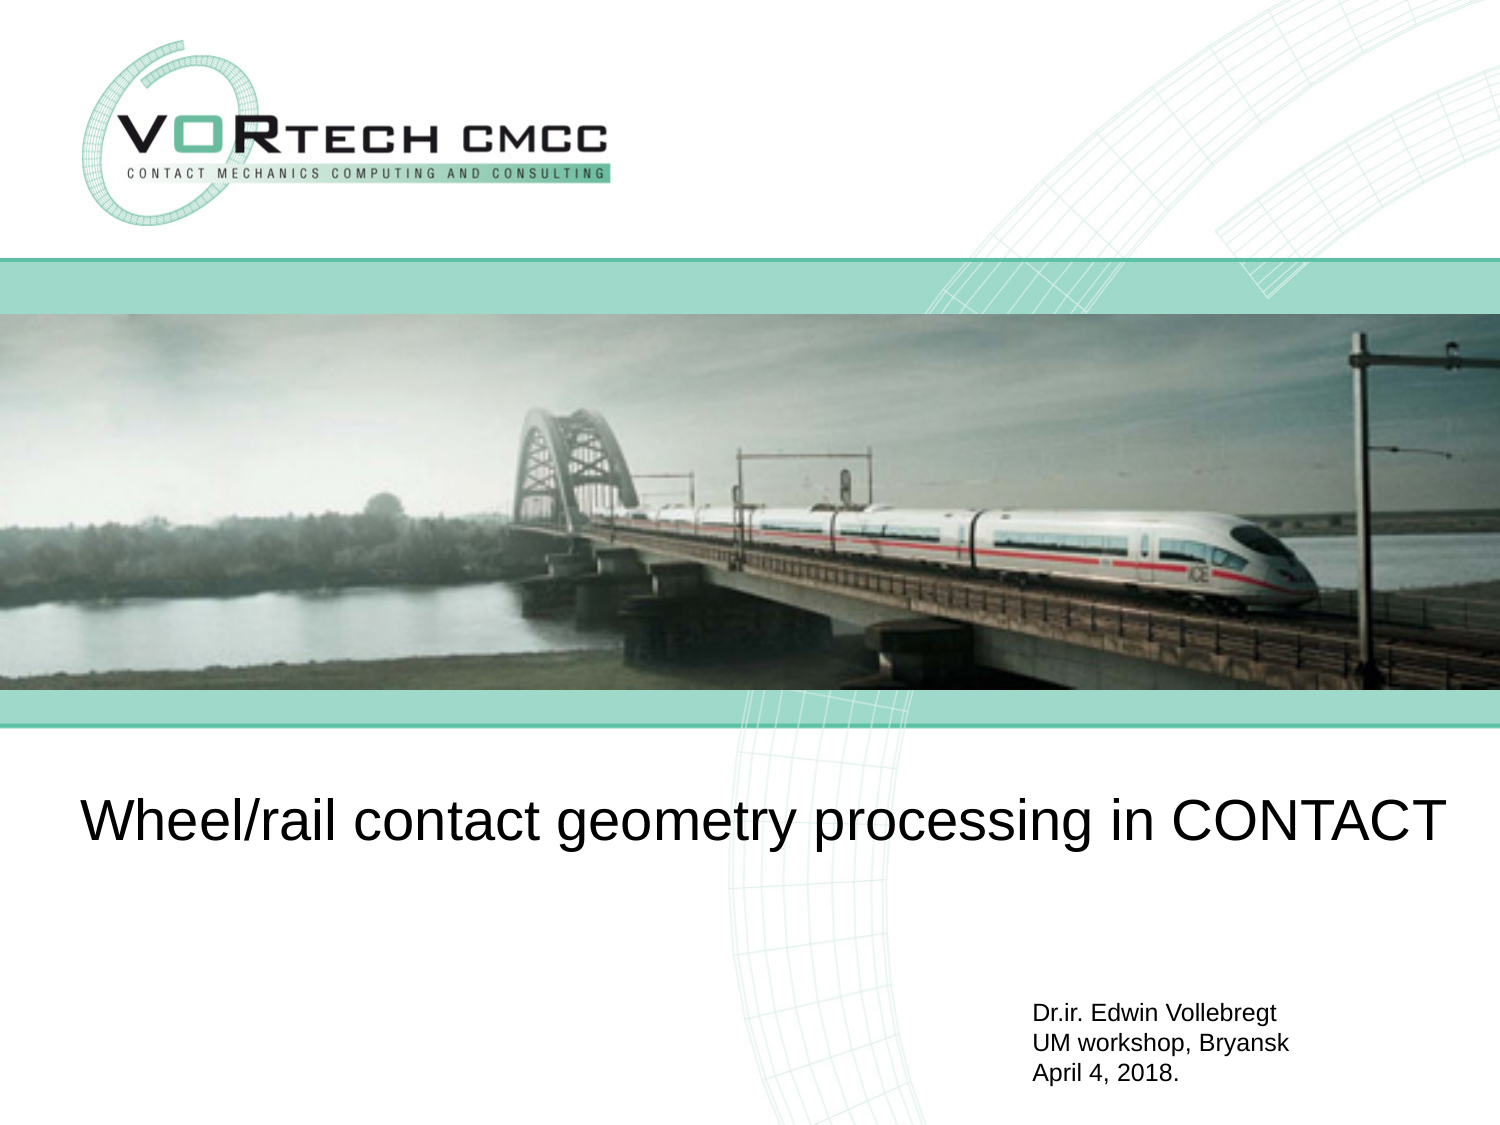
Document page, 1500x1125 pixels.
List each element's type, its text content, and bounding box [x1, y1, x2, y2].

title Wheel/rail contact geometry processing in CONTACT [64, 774, 1483, 929]
picture [0, 0, 1500, 1125]
text_box Dr.ir. Edwin Vollebregt UM workshop, Bryansk April 4, 2018. [1017, 989, 1450, 1096]
